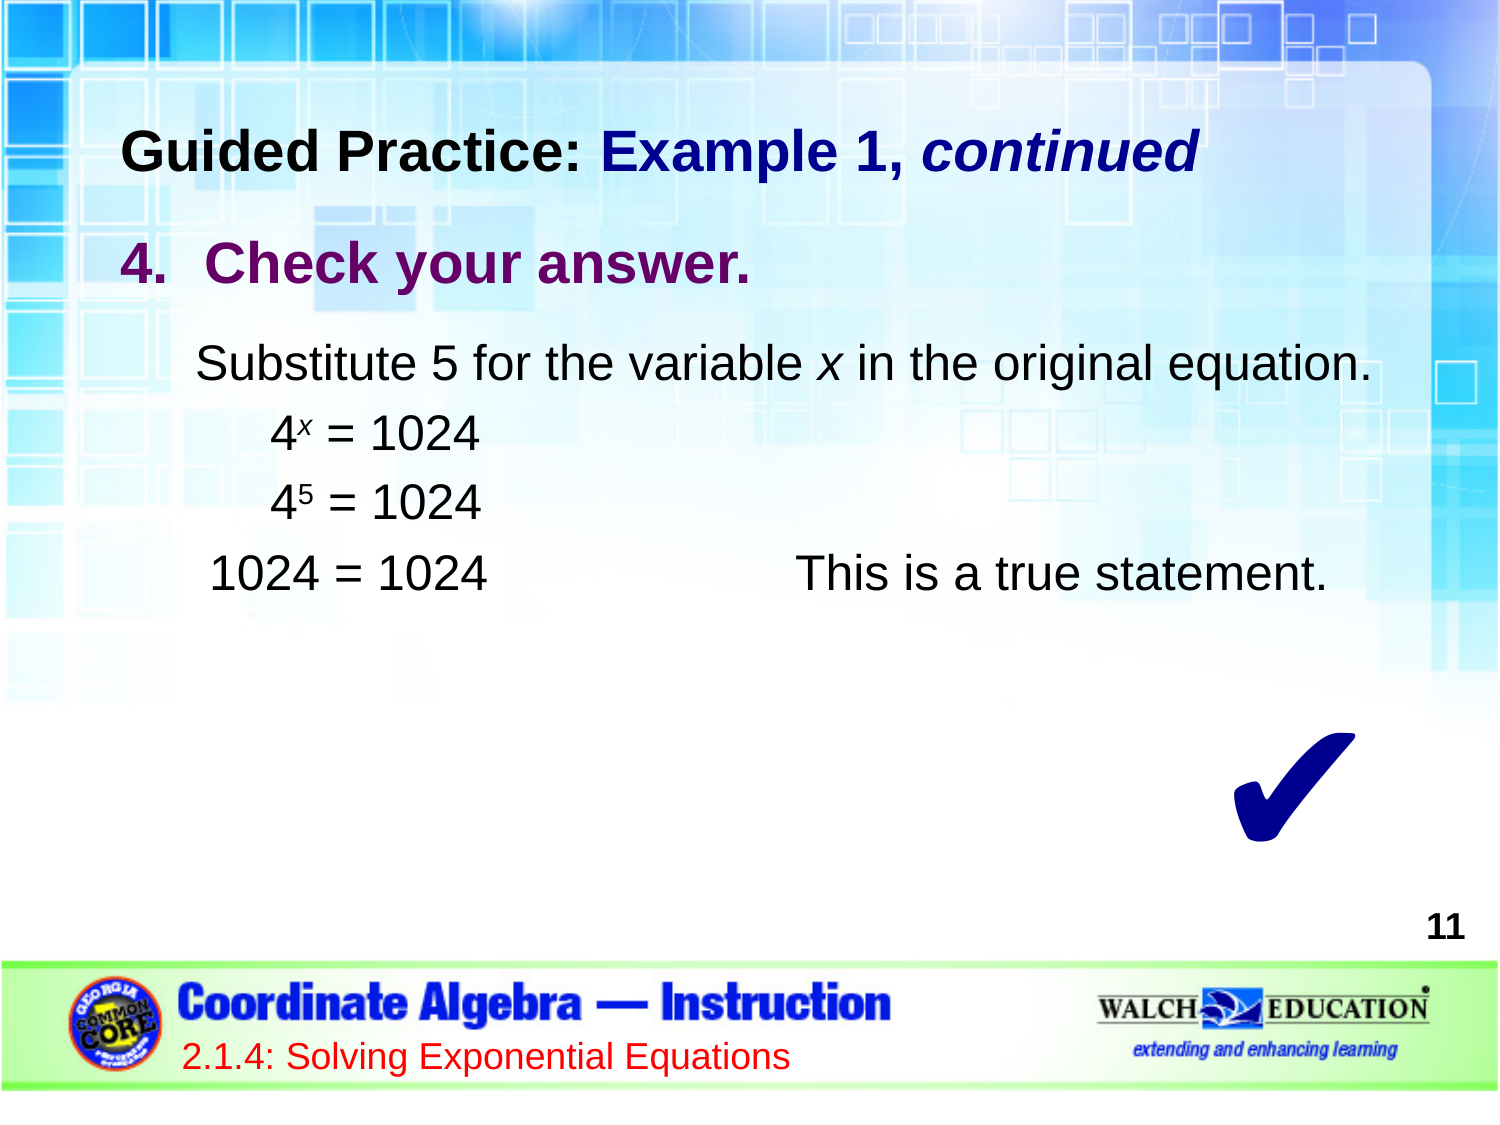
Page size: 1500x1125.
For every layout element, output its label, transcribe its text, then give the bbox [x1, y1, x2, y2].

slide_number 11 [1361, 901, 1481, 949]
picture [1, 0, 1500, 1091]
subtitle Guided Practice: Example 1, continued Check your answer. Substitute 5 for the variable x in the original equation. 4x = 1024 45 = 1024 1024 = 1024 This is a true statement. [105, 105, 1394, 925]
text_box ✔ [1128, 651, 1394, 907]
list 2.1.4: Solving Exponential Equations [166, 1024, 1074, 1068]
